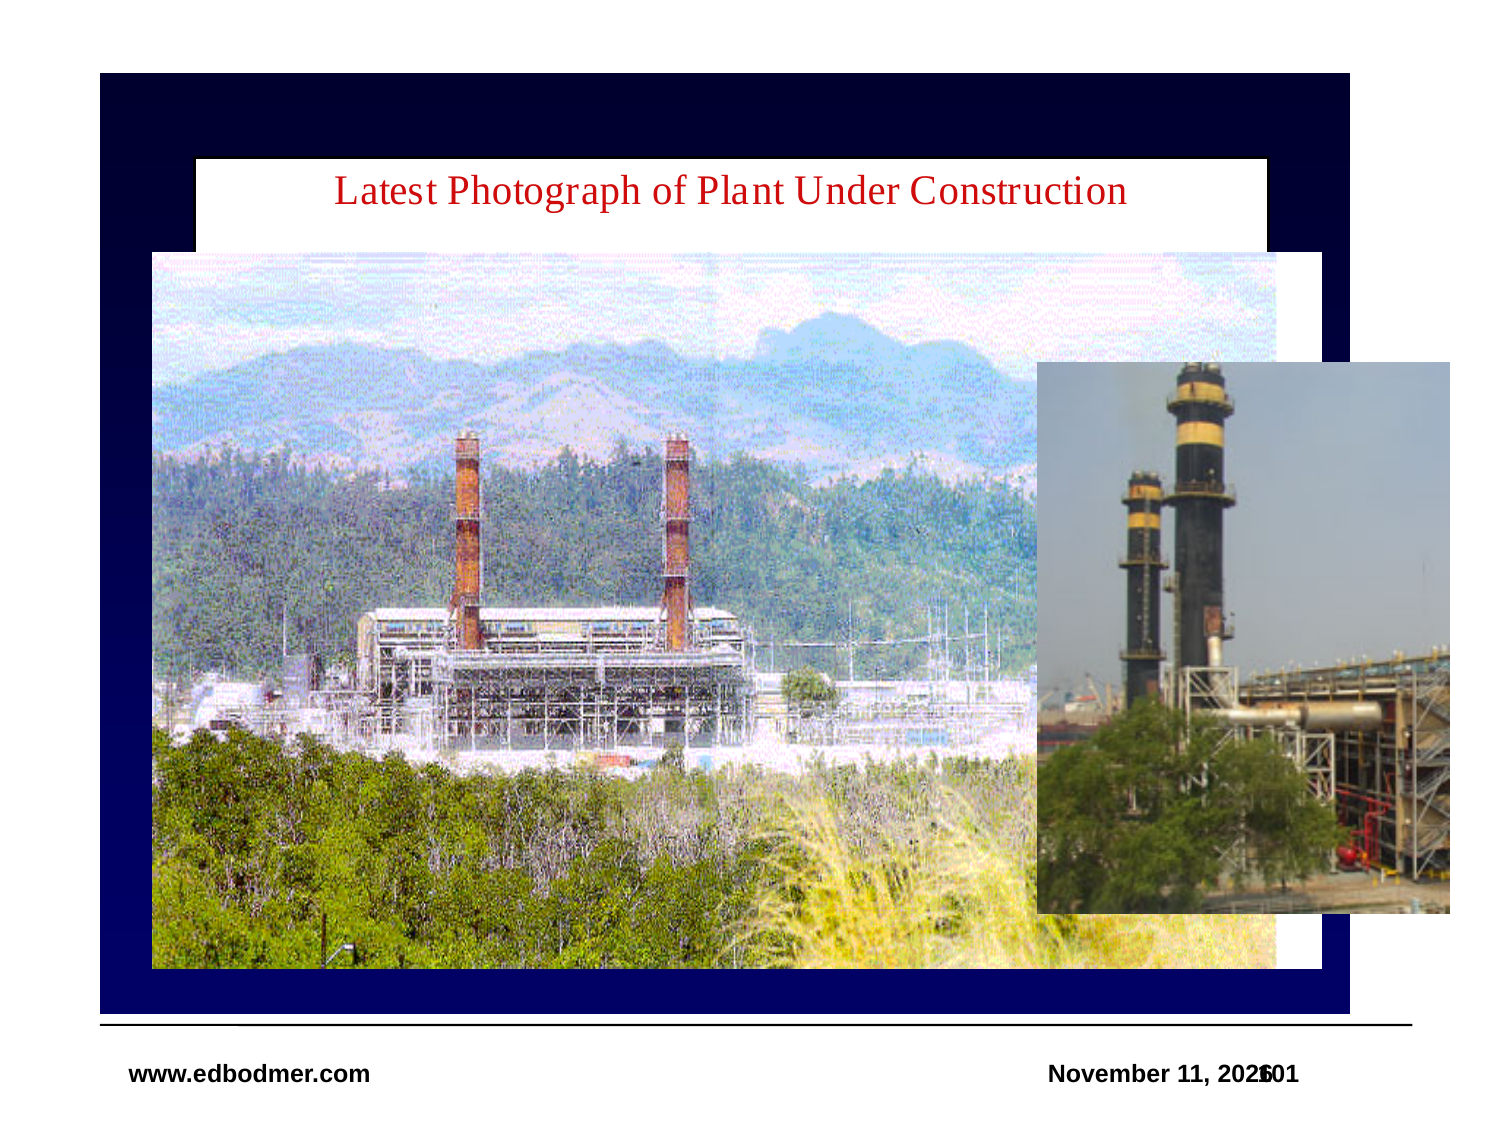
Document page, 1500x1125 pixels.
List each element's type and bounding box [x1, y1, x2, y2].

text_box [99, 73, 1351, 1015]
picture [1037, 362, 1451, 914]
